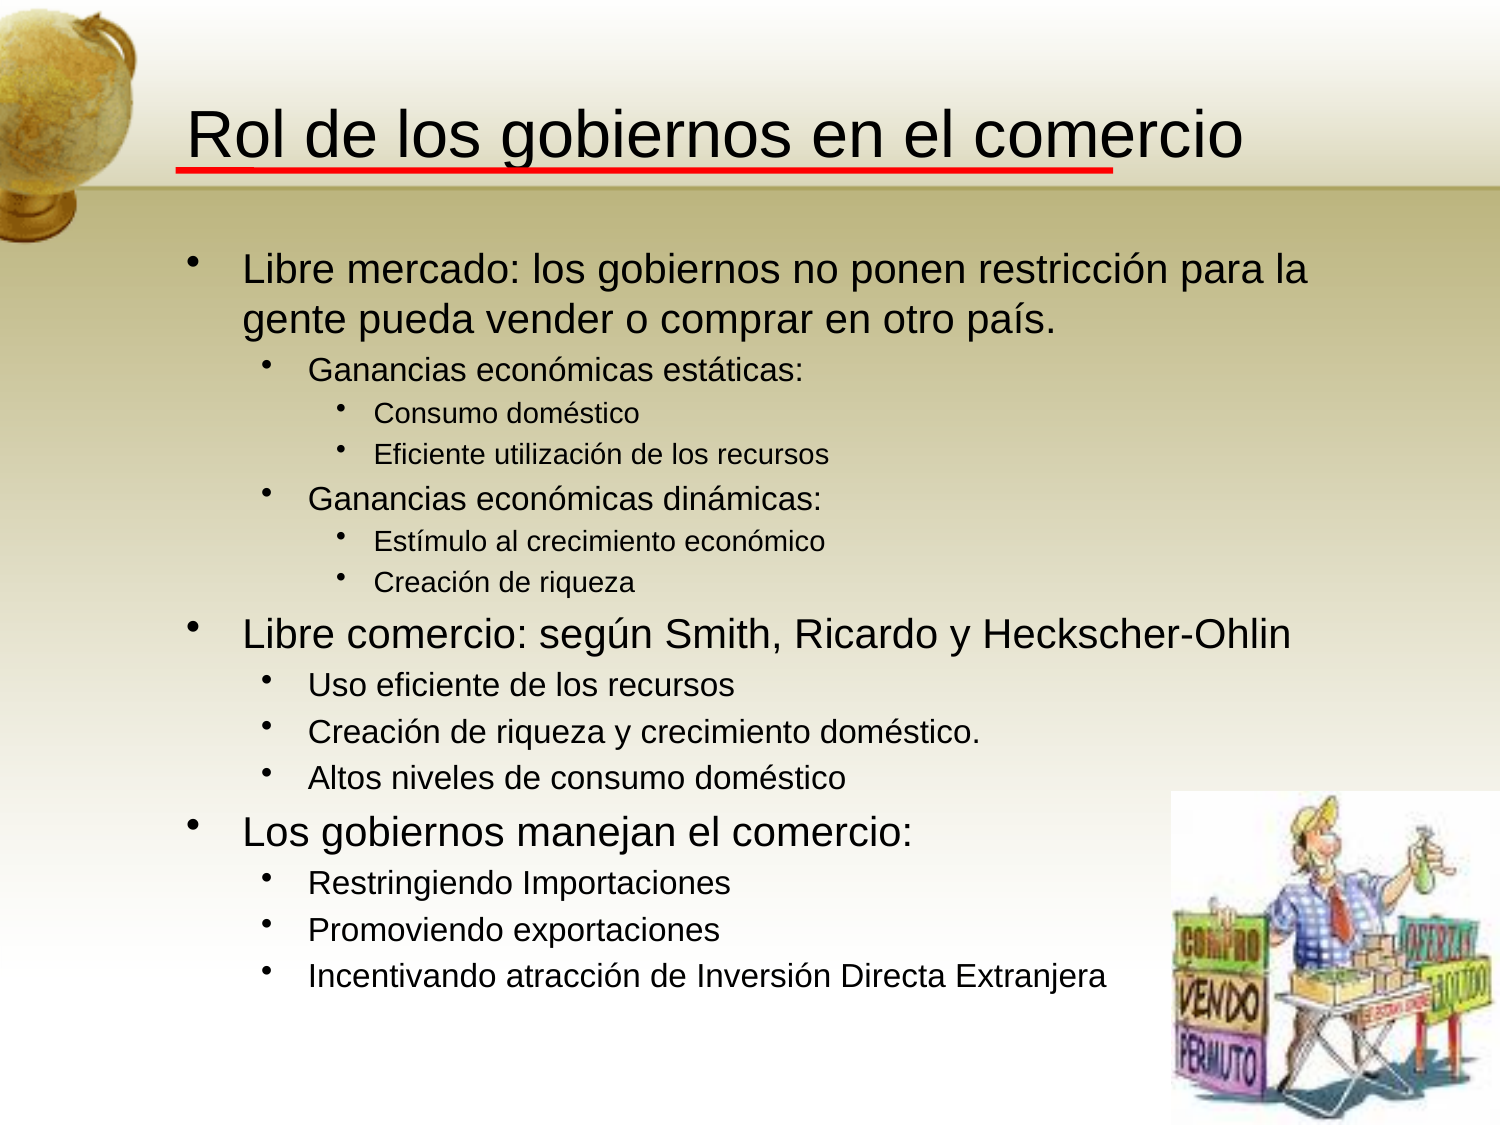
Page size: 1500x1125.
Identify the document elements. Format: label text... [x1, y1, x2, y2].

title Rol de los gobiernos en el comercio [170, 36, 1436, 179]
list Libre mercado: los gobiernos no ponen restricción para la gente pueda vender o comprar en otro país. Ganancias económicas estáticas: Consumo doméstico Eficiente utilización de los recursos Ganancias económicas dinámicas: Estímulo al crecimiento económico Creación de riqueza Libre comercio: según Smith, Ricardo y Heckscher-Ohlin Uso eficiente de los recursos Creación de riqueza y crecimiento doméstico. Altos niveles de consumo doméstico Los gobiernos manejan el comercio: Restringiendo Importaciones Promoviendo exportaciones Incentivando atracción de Inversión Directa Extranjera [170, 234, 1407, 1091]
picture [0, 0, 1500, 1125]
